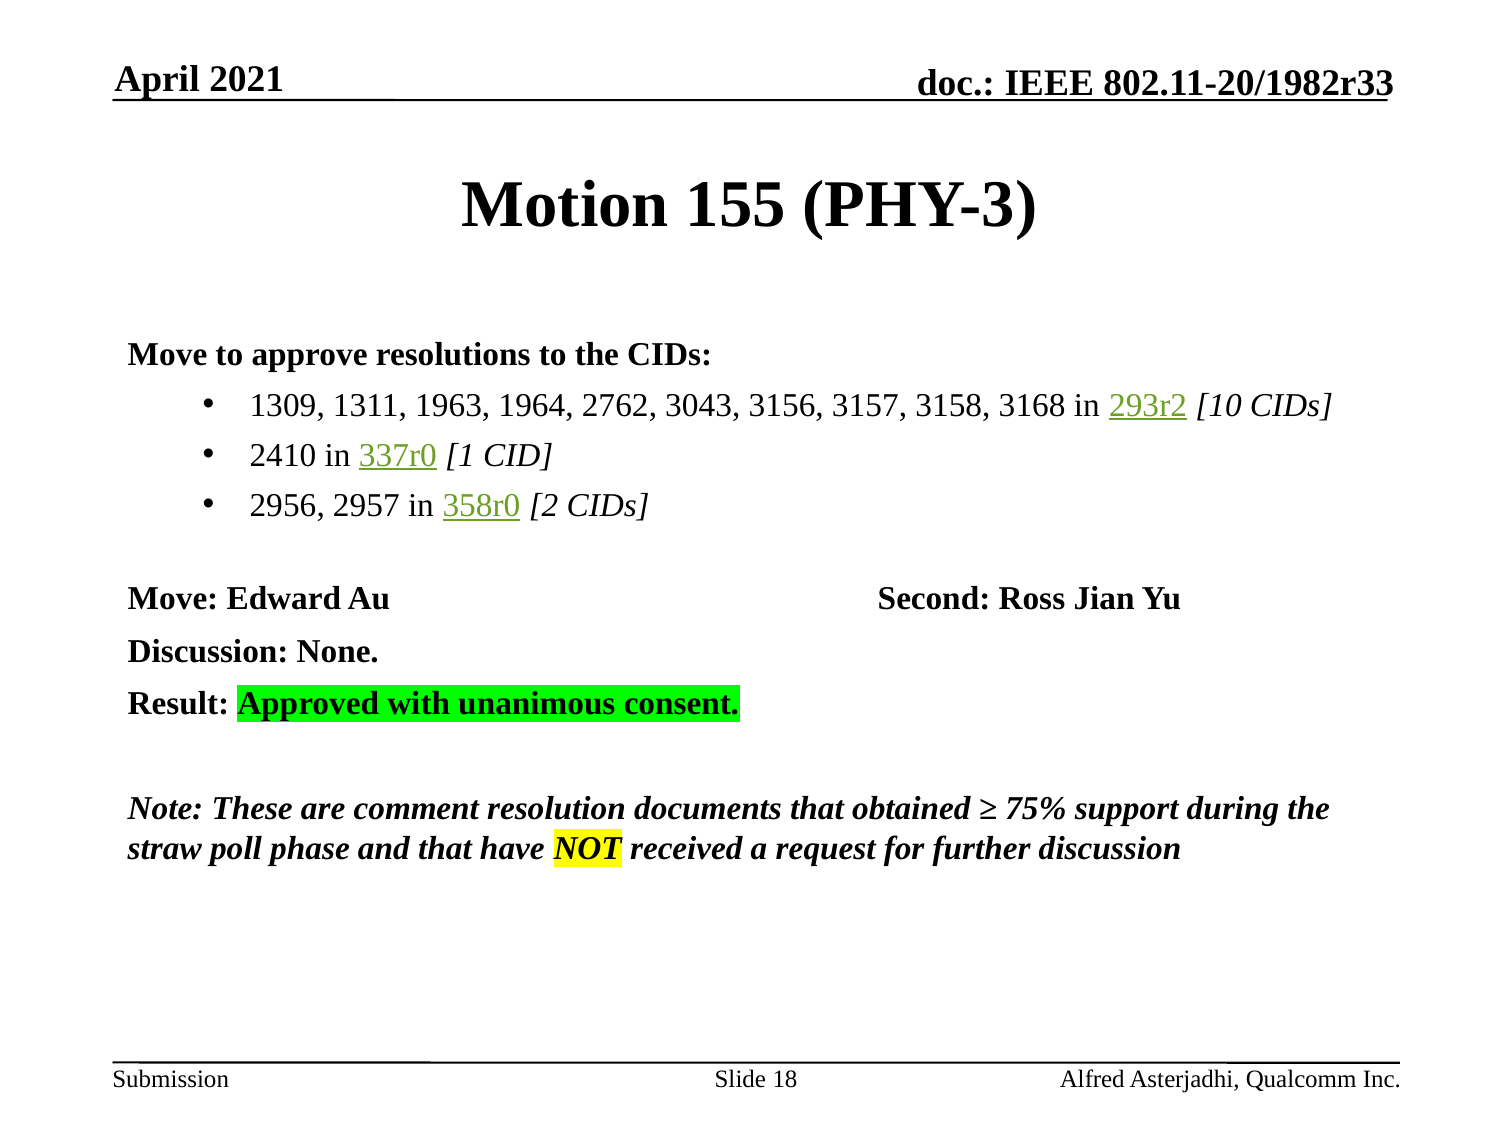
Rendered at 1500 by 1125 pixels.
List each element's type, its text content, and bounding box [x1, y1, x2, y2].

list Move to approve resolutions to the CIDs: 1309, 1311, 1963, 1964, 2762, 3043, 3156, 3157, 3158, 3168 in 293r2 [10 CIDs] 2410 in 337r0 [1 CID] 2956, 2957 in 358r0 [2 CIDs] Move: Edward Au Second: Ross Jian Yu Discussion: None. Result: Approved with unanimous consent. Note: These are comment resolution documents that obtained ≥ 75% support during the straw poll phase and that have NOT received a request for further discussion [112, 324, 1388, 1000]
slide_number Slide 18 [712, 1061, 800, 1123]
footer Alfred Asterjadhi, Qualcomm Inc. [878, 1061, 1402, 1093]
title Motion 155 (PHY-3) [112, 112, 1388, 288]
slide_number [114, 54, 423, 100]
